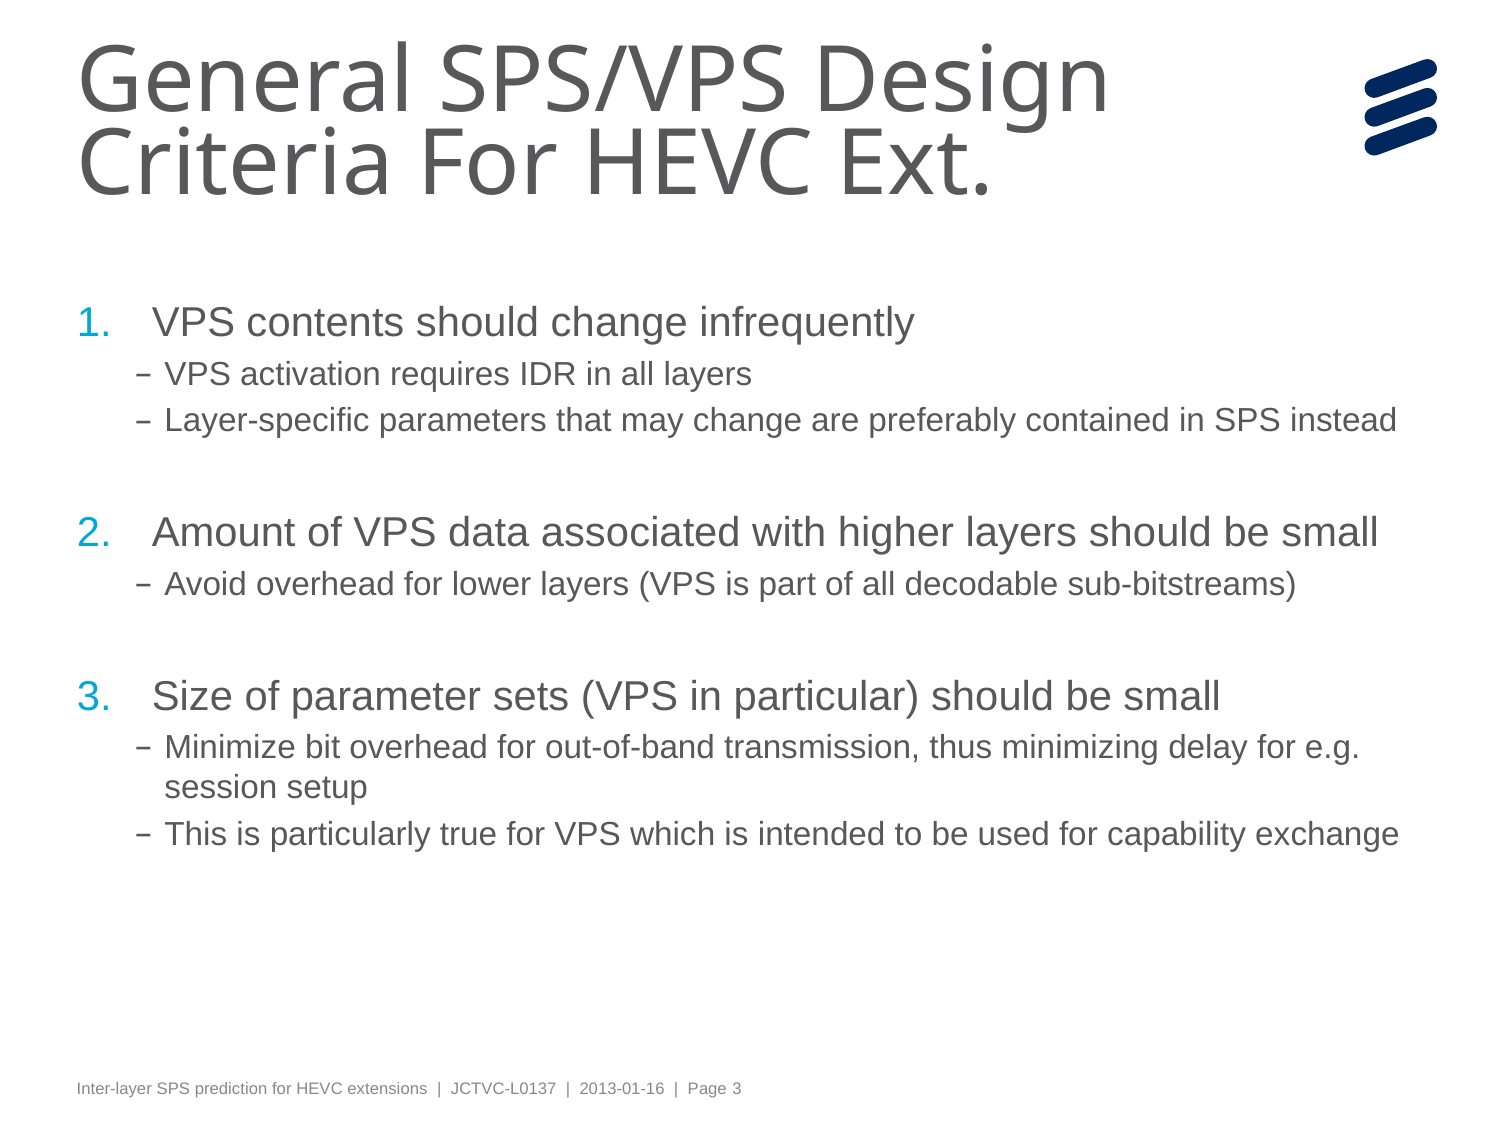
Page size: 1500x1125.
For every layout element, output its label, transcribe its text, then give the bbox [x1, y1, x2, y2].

title General SPS/VPS Design Criteria For HEVC Ext. [64, 39, 1421, 218]
list VPS contents should change infrequently VPS activation requires IDR in all layers Layer-specific parameters that may change are preferably contained in SPS instead Amount of VPS data associated with higher layers should be small Avoid overhead for lower layers (VPS is part of all decodable sub-bitstreams) Size of parameter sets (VPS in particular) should be small Minimize bit overhead for out-of-band transmission, thus minimizing delay for e.g. session setup This is particularly true for VPS which is intended to be used for capability exchange [64, 295, 1436, 928]
